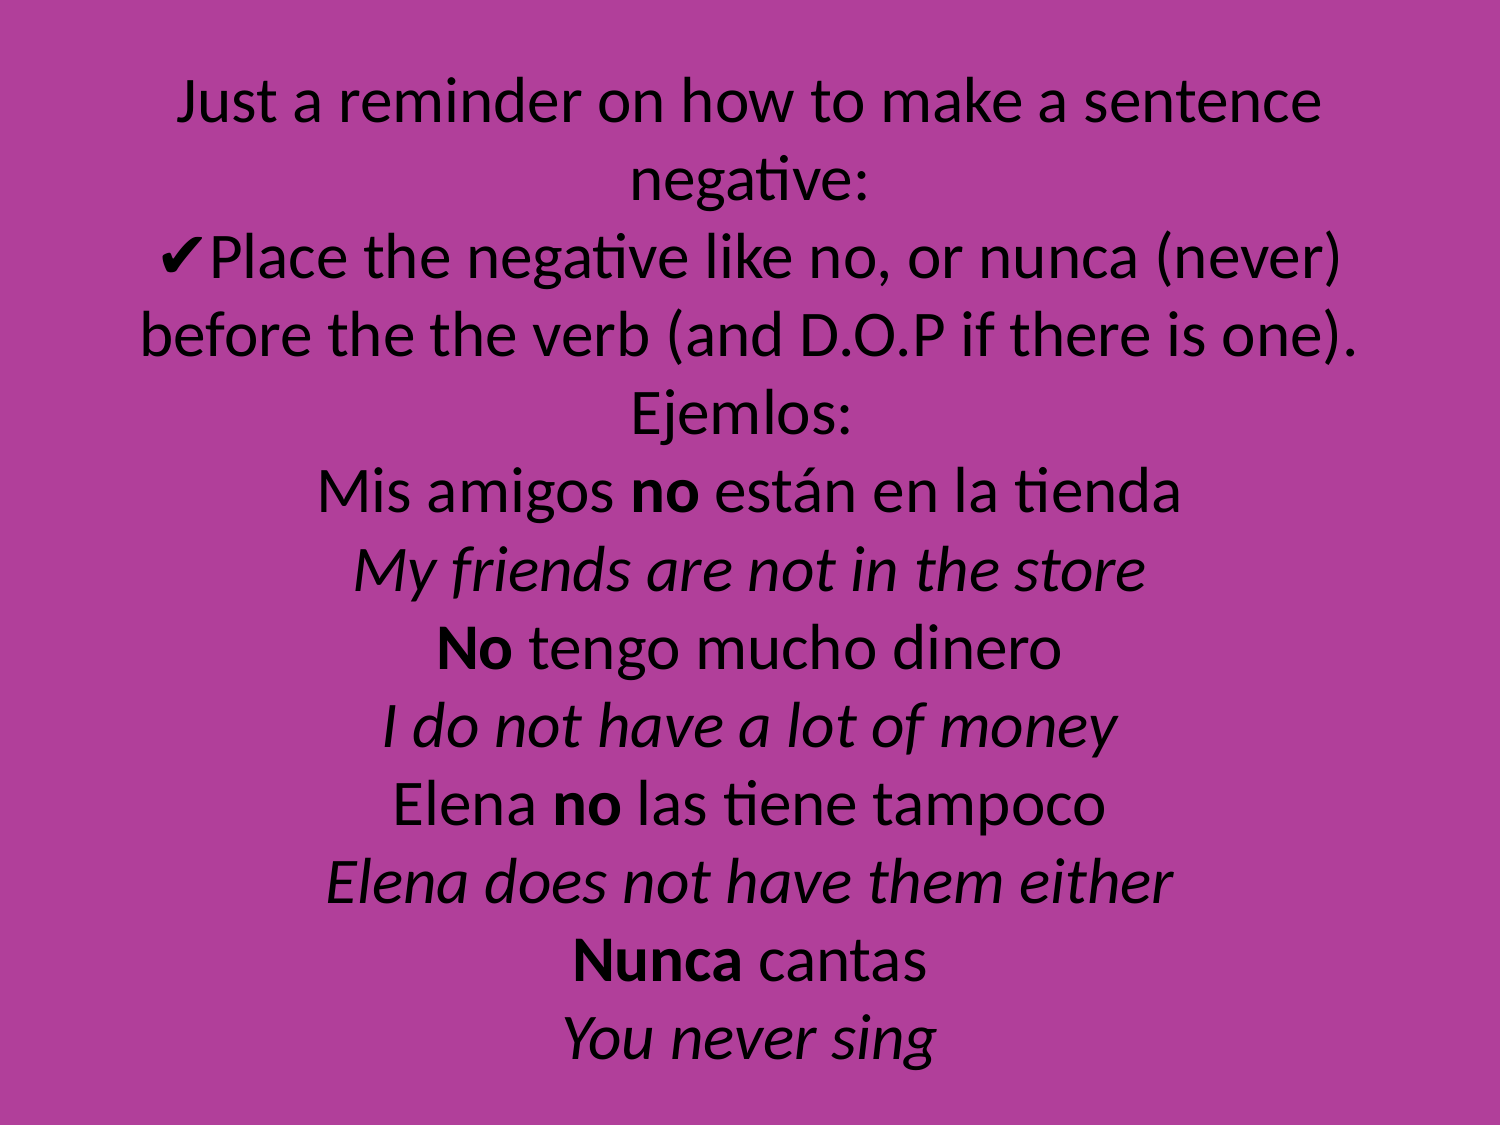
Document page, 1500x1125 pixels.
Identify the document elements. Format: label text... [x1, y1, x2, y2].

title Just a reminder on how to make a sentence negative: ✔Place the negative like no, or nunca (never) before the the verb (and D.O.P if there is one). Ejemlos: Mis amigos no están en la tienda My friends are not in the store No tengo mucho dinero I do not have a lot of money Elena no las tiene tampoco Elena does not have them either Nunca cantas You never sing [75, 45, 1425, 1085]
